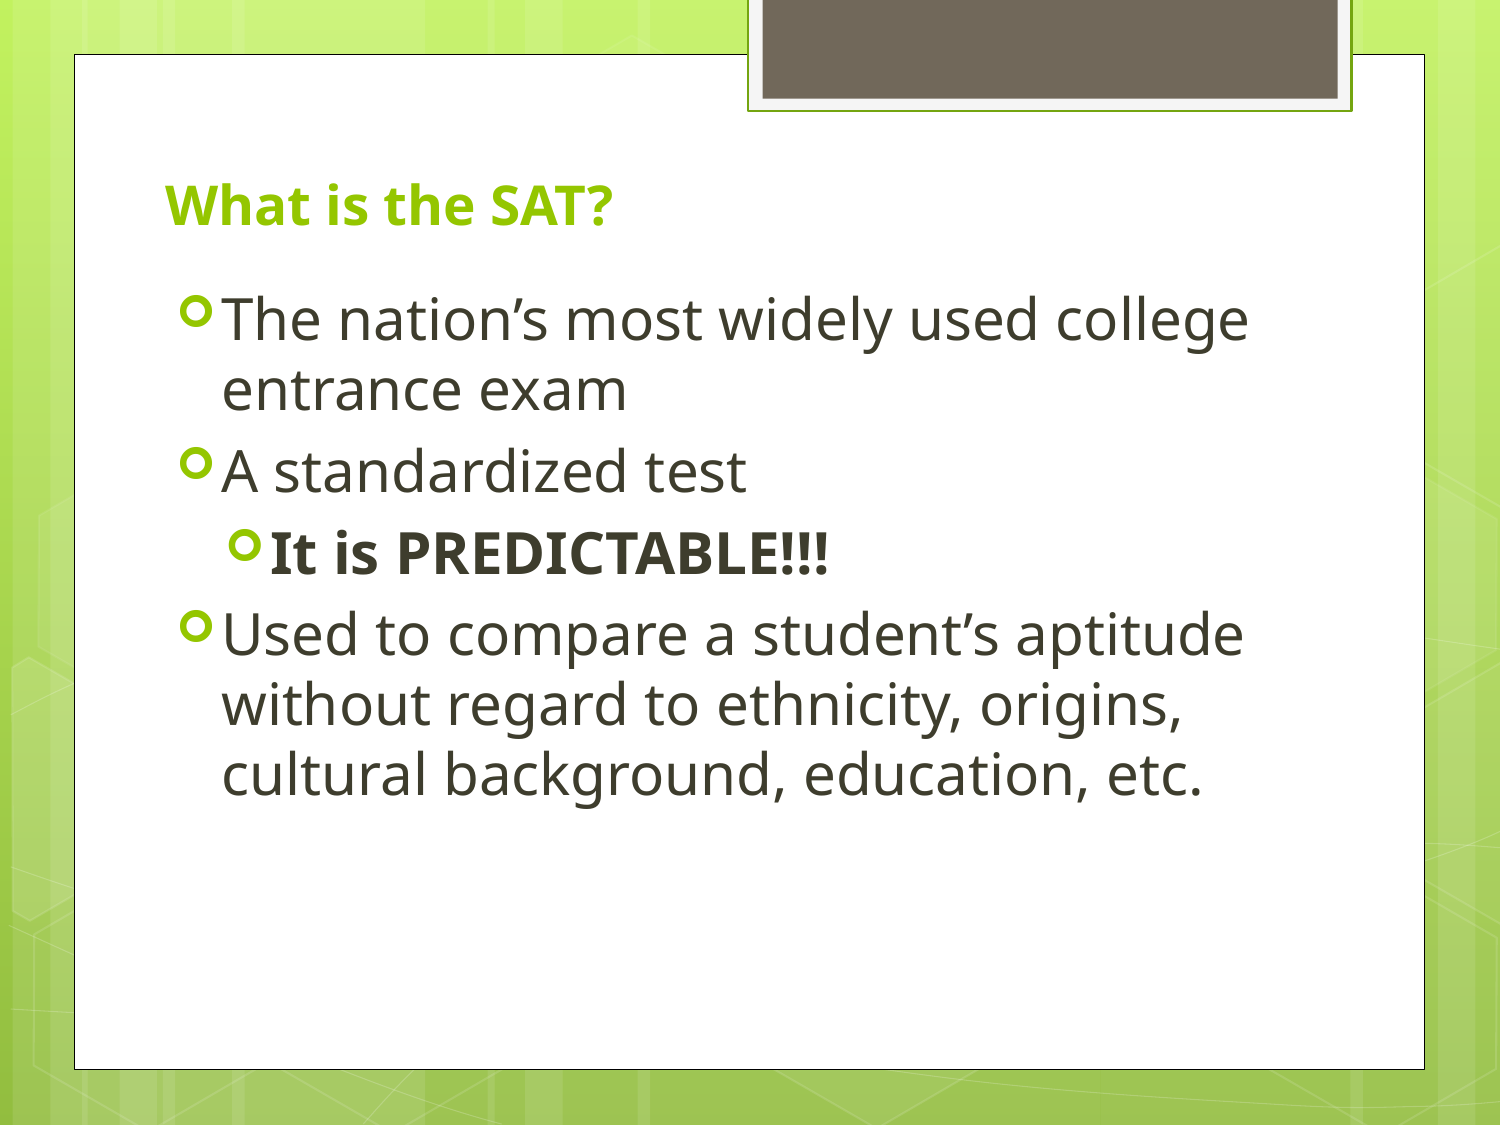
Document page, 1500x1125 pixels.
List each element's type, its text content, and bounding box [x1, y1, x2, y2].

title What is the SAT? [150, 162, 1303, 244]
list The nation’s most widely used college entrance exam A standardized test It is PREDICTABLE!!! Used to compare a student’s aptitude without regard to ethnicity, origins, cultural background, education, etc. [150, 275, 1384, 975]
